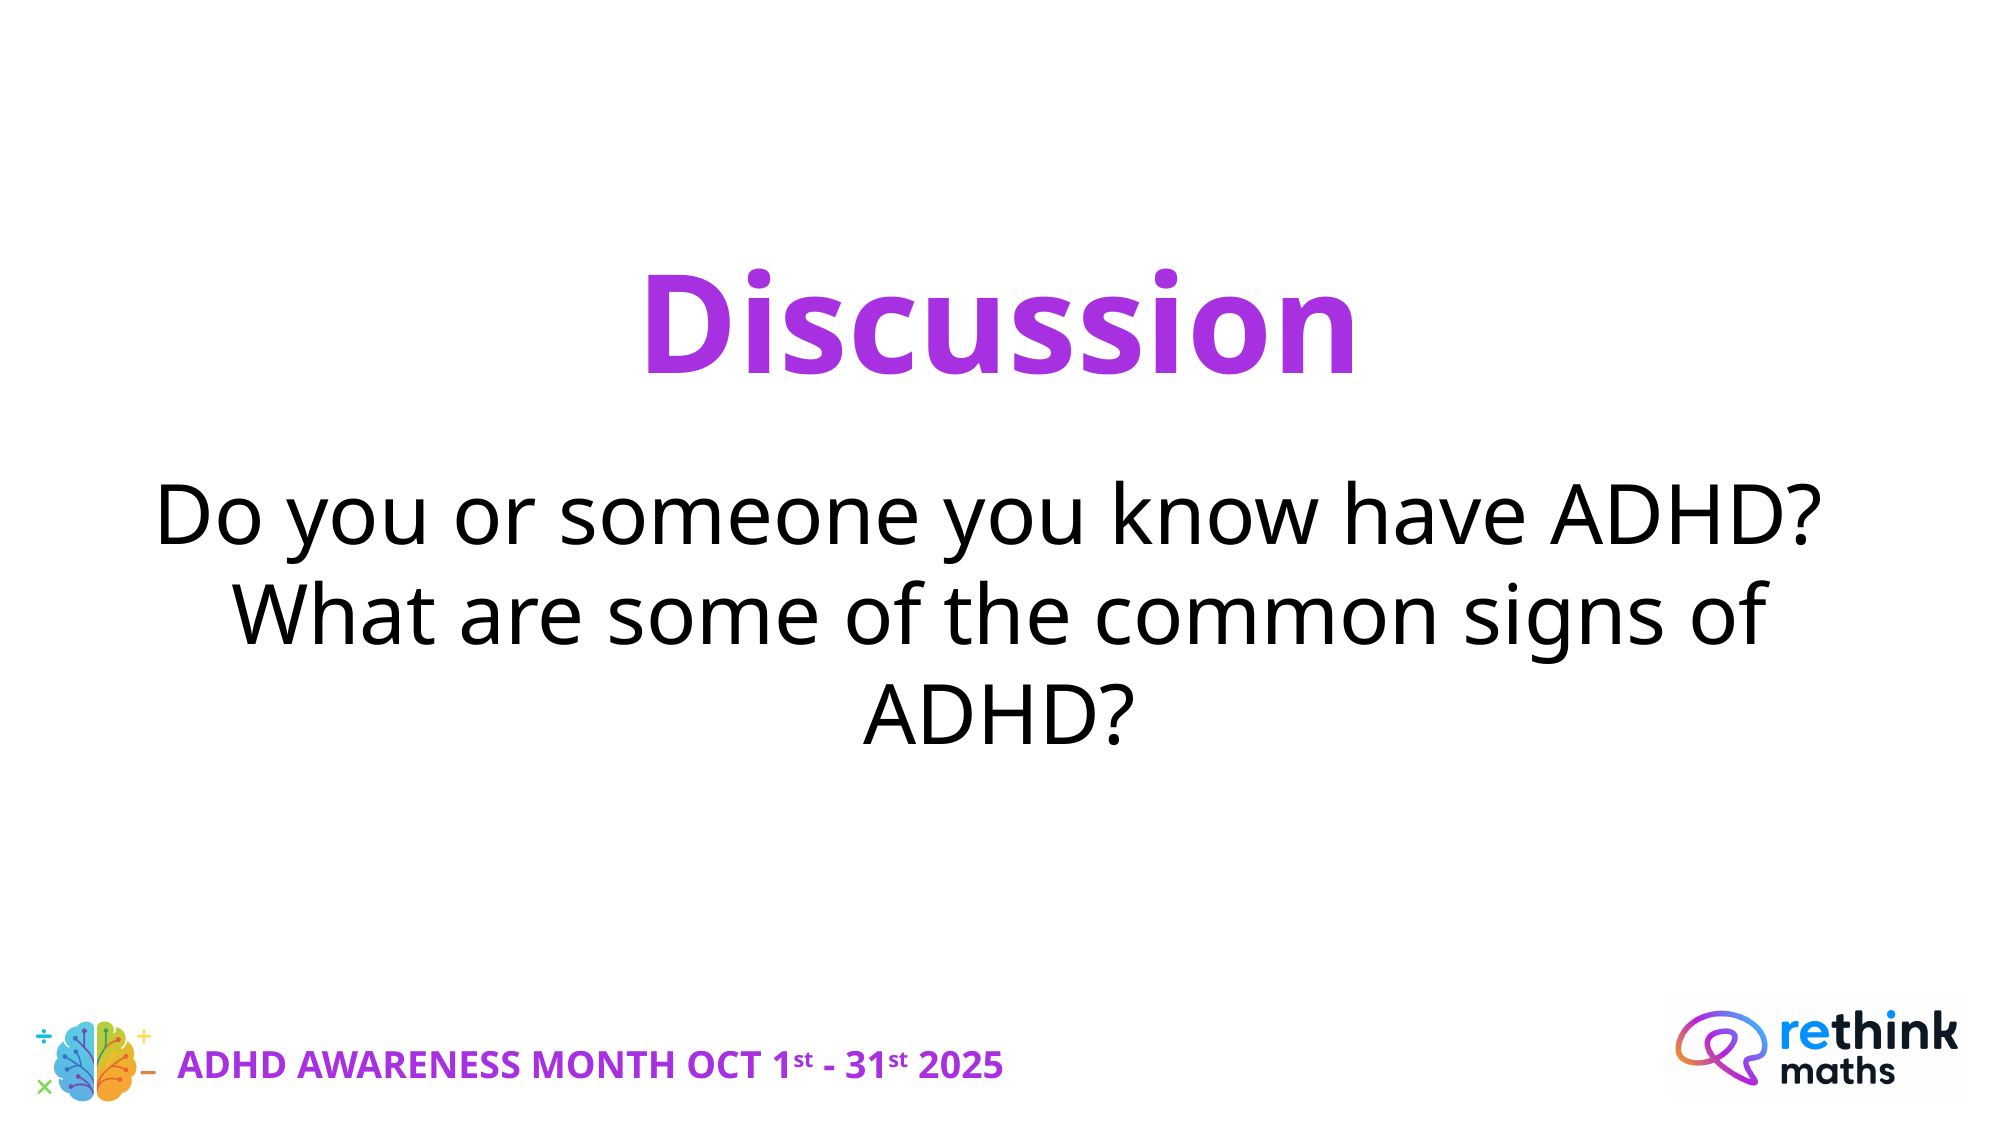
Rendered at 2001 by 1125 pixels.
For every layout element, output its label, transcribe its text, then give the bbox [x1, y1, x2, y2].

picture [29, 1015, 160, 1108]
text_box ADHD AWARENESS MONTH OCT 1st - 31st 2025 [162, 1033, 1170, 1094]
picture [1665, 995, 1971, 1099]
text_box Discussion Do you or someone you know have ADHD? What are some of the common signs of ADHD? [125, 228, 1875, 769]
